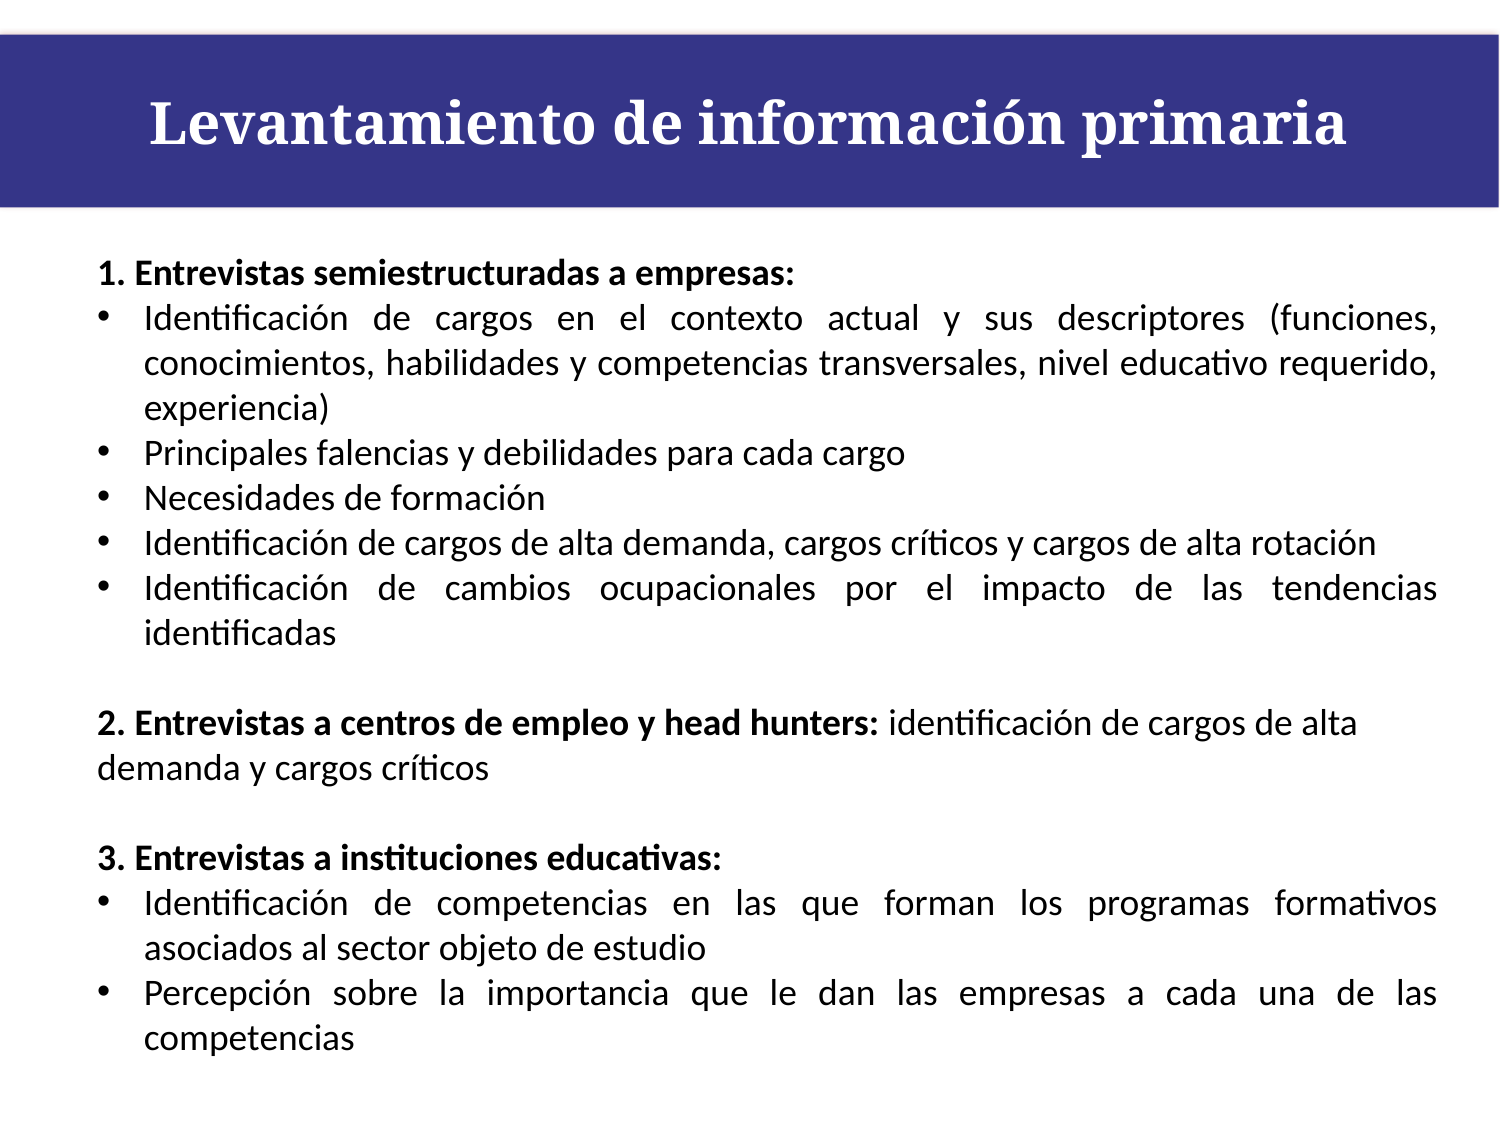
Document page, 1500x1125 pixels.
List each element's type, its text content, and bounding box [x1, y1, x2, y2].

text_box 1. Entrevistas semiestructuradas a empresas: Identificación de cargos en el contexto actual y sus descriptores (funciones, conocimientos, habilidades y competencias transversales, nivel educativo requerido, experiencia) Principales falencias y debilidades para cada cargo Necesidades de formación Identificación de cargos de alta demanda, cargos críticos y cargos de alta rotación Identificación de cambios ocupacionales por el impacto de las tendencias identificadas 2. Entrevistas a centros de empleo y head hunters: identificación de cargos de alta demanda y cargos críticos 3. Entrevistas a instituciones educativas: Identificación de competencias en las que forman los programas formativos asociados al sector objeto de estudio Percepción sobre la importancia que le dan las empresas a cada una de las competencias [82, 240, 1454, 1066]
text_box Levantamiento de información primaria [44, 85, 1454, 156]
text_box [0, 34, 1499, 208]
